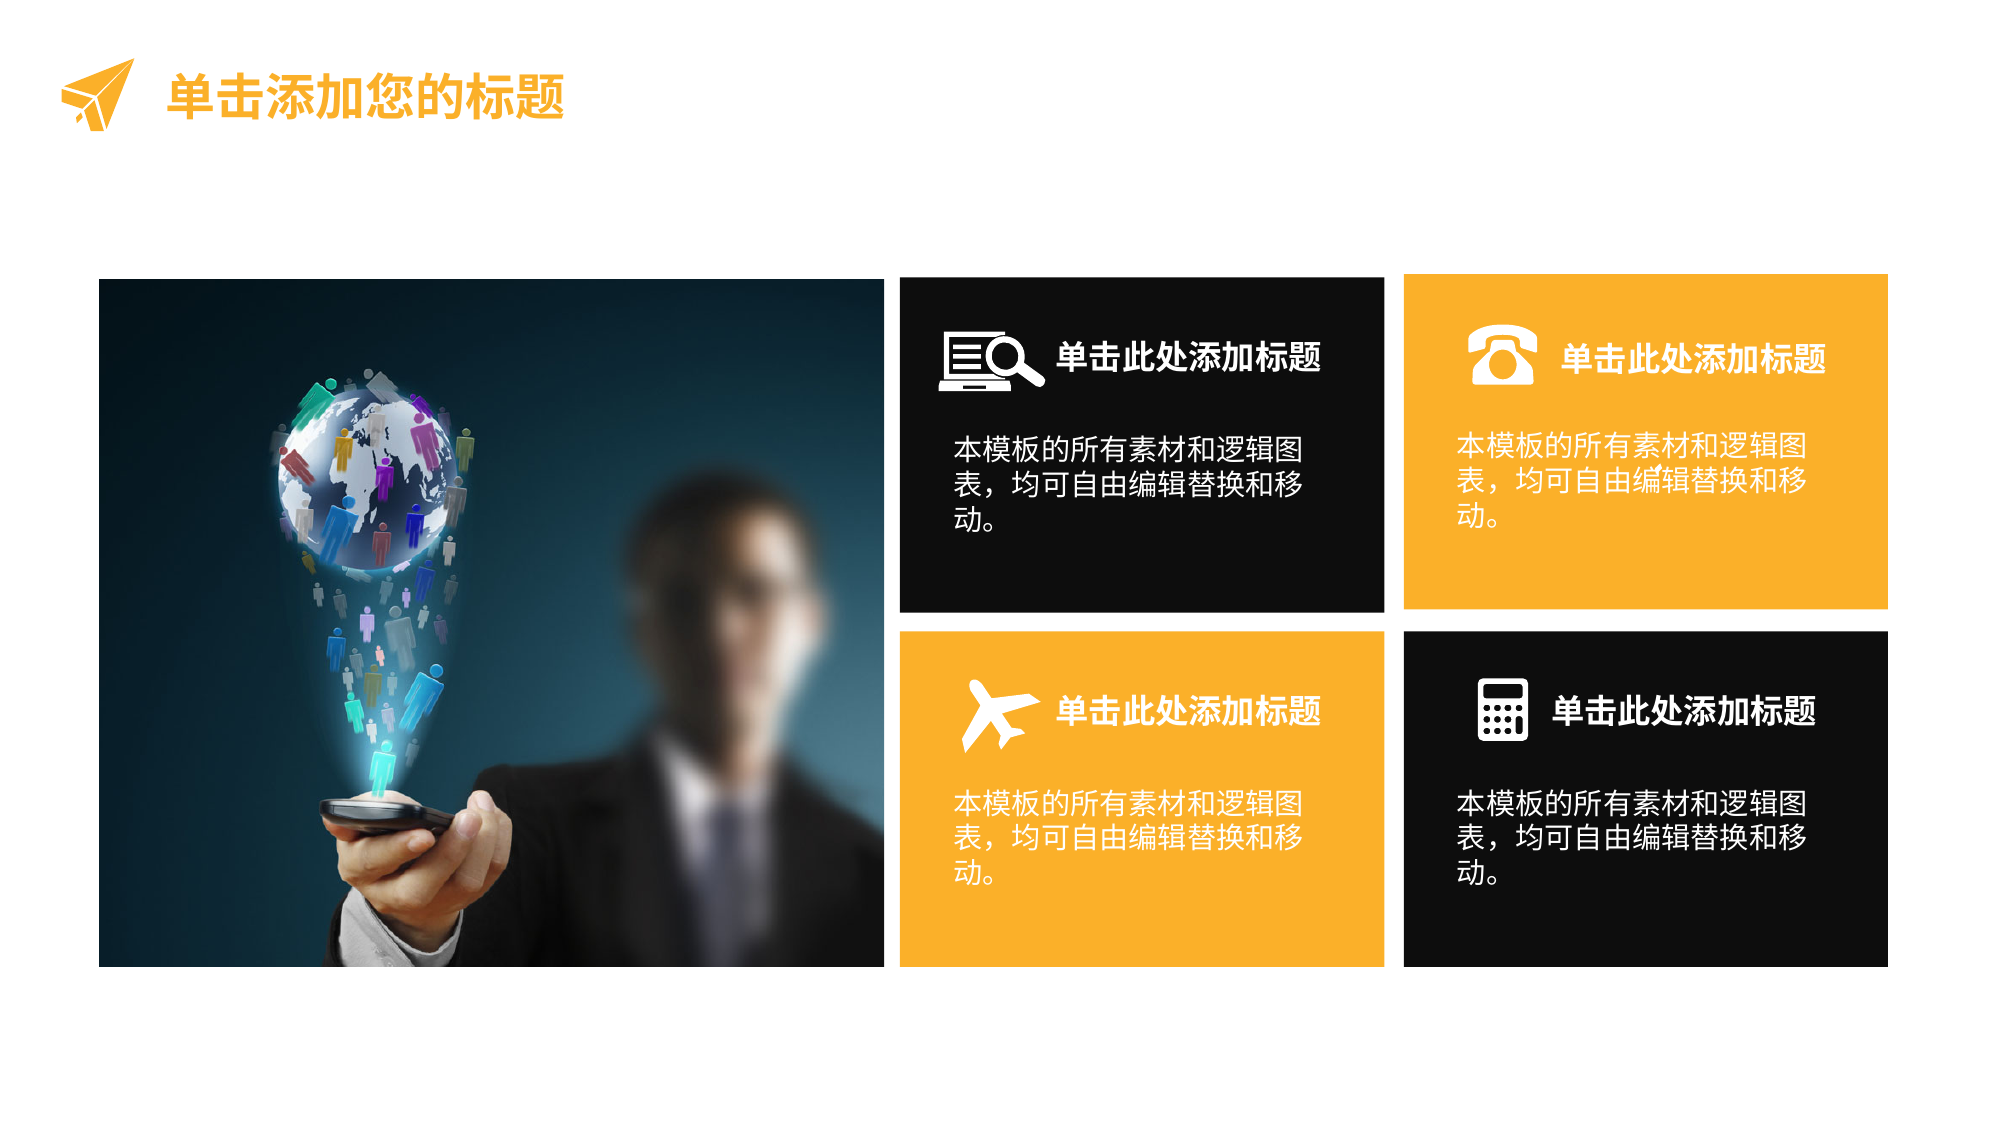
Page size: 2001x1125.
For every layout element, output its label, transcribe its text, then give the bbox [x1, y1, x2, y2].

text_box [961, 679, 1041, 754]
text_box [1477, 678, 1529, 741]
text_box 本模板的所有素材和逻辑图表，均可自由编辑替换和移动。 [938, 777, 1346, 898]
text_box 单击此处添加标题 [1040, 683, 1352, 738]
text_box [899, 276, 1385, 614]
picture [99, 279, 885, 967]
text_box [61, 58, 135, 132]
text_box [938, 331, 1047, 391]
text_box [1403, 630, 1889, 968]
text_box 单击此处添加标题 [1040, 329, 1352, 384]
text_box [1403, 273, 1889, 610]
text_box 单击添加您的标题 [150, 58, 580, 133]
text_box 本模板的所有素材和逻辑图表，均可自由编辑替换和移动。 [1442, 420, 1850, 540]
text_box 本模板的所有素材和逻辑图表，均可自由编辑替换和移动。 [1442, 777, 1850, 898]
text_box 本模板的所有素材和逻辑图表，均可自由编辑替换和移动。 [938, 423, 1346, 544]
text_box [1472, 339, 1534, 385]
text_box [1468, 324, 1538, 353]
text_box 单击此处添加标题 [1536, 683, 1848, 738]
text_box 单击此处添加标题 [1546, 330, 1857, 386]
text_box [899, 630, 1385, 968]
text_box [1654, 463, 1663, 475]
